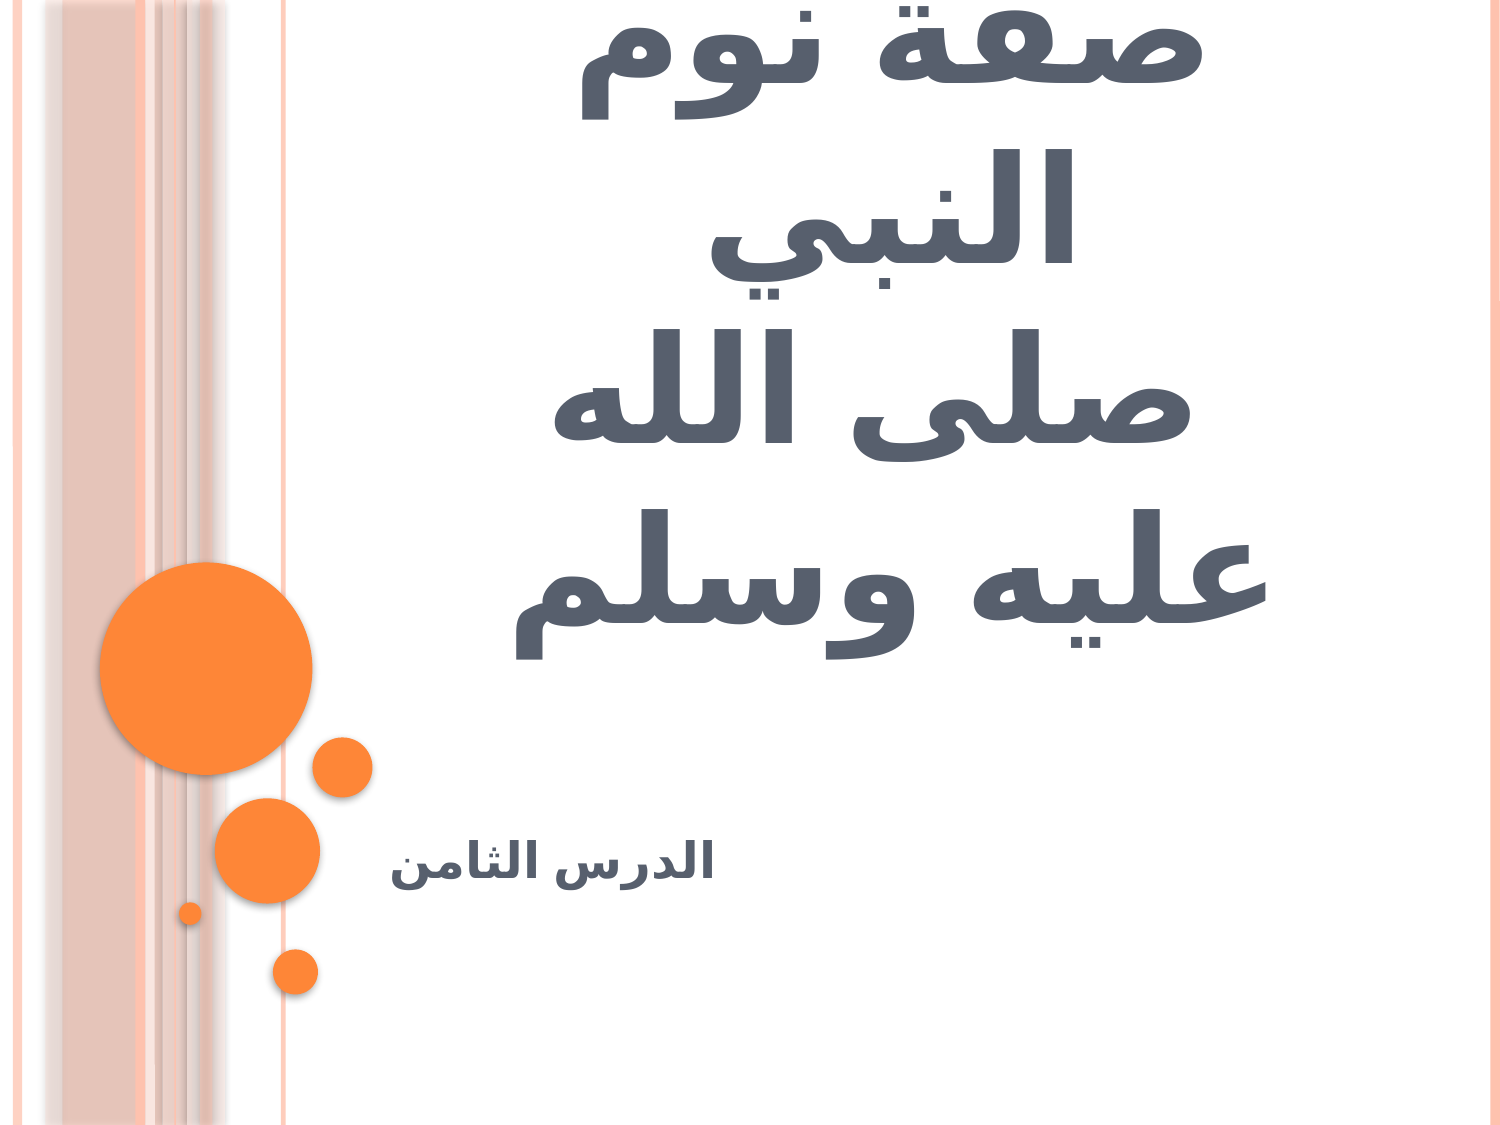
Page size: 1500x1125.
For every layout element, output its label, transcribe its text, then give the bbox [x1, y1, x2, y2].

title صفة نوم النبي صلى الله عليه وسلم [387, 350, 1400, 661]
subtitle الدرس الثامن [375, 820, 1388, 1046]
